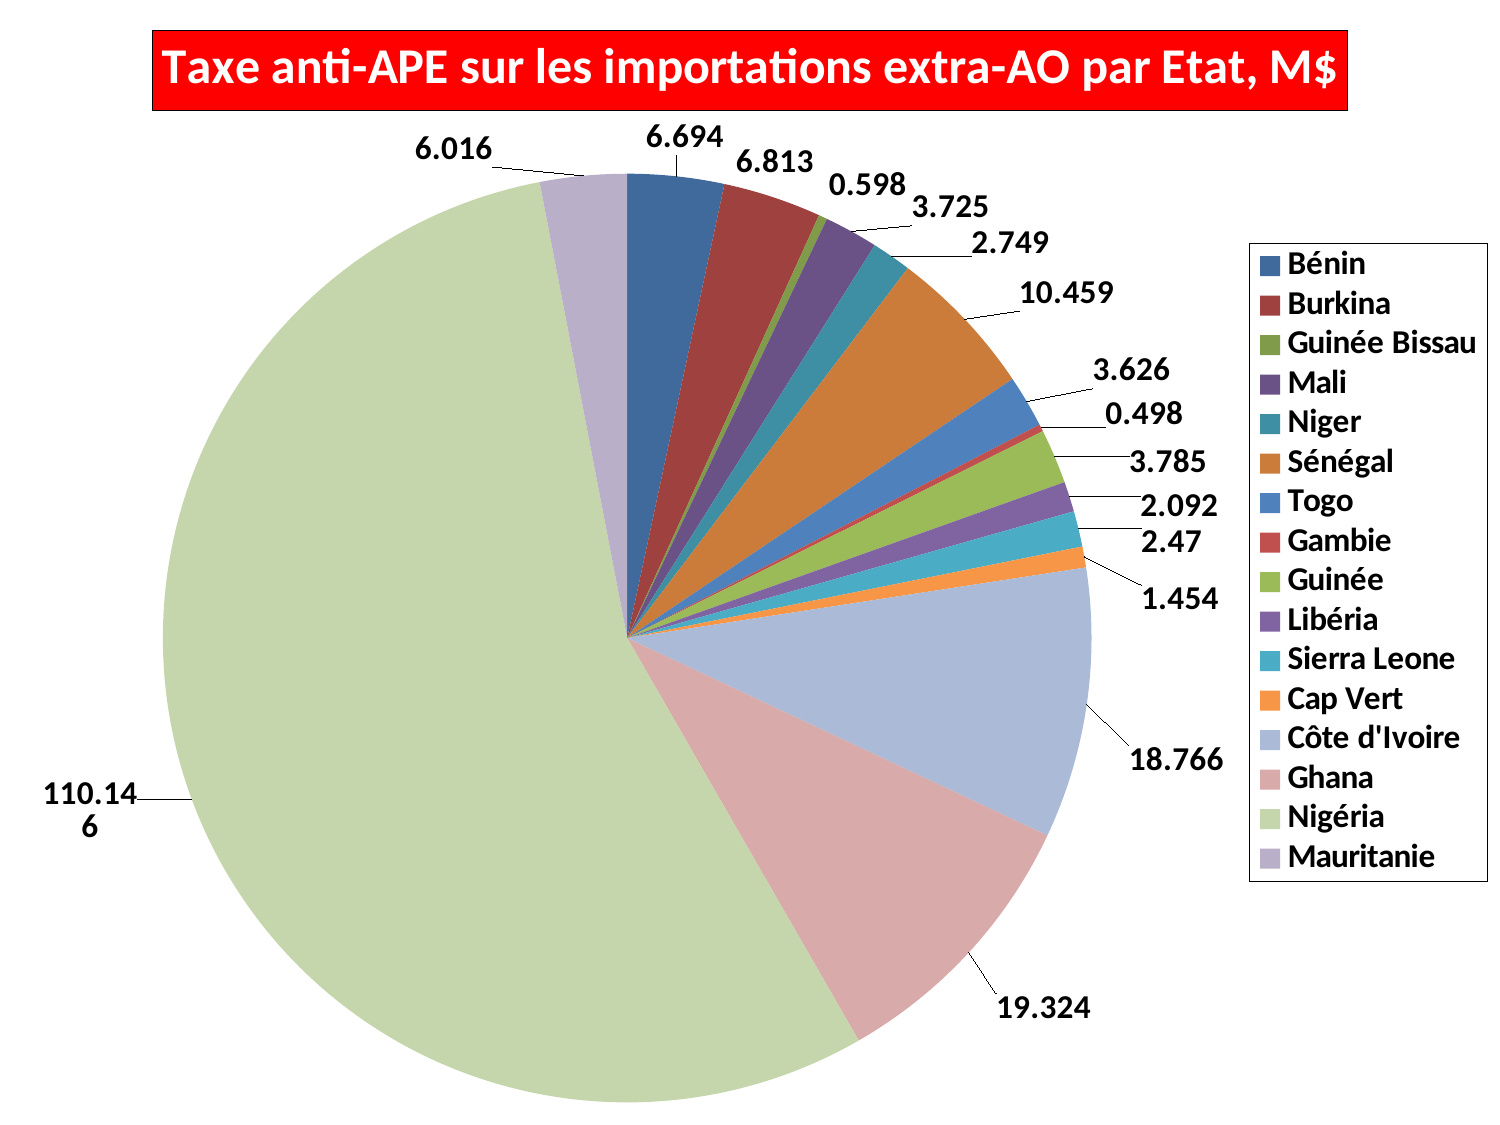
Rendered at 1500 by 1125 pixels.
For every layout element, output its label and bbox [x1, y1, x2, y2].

chart [0, 0, 1500, 1125]
